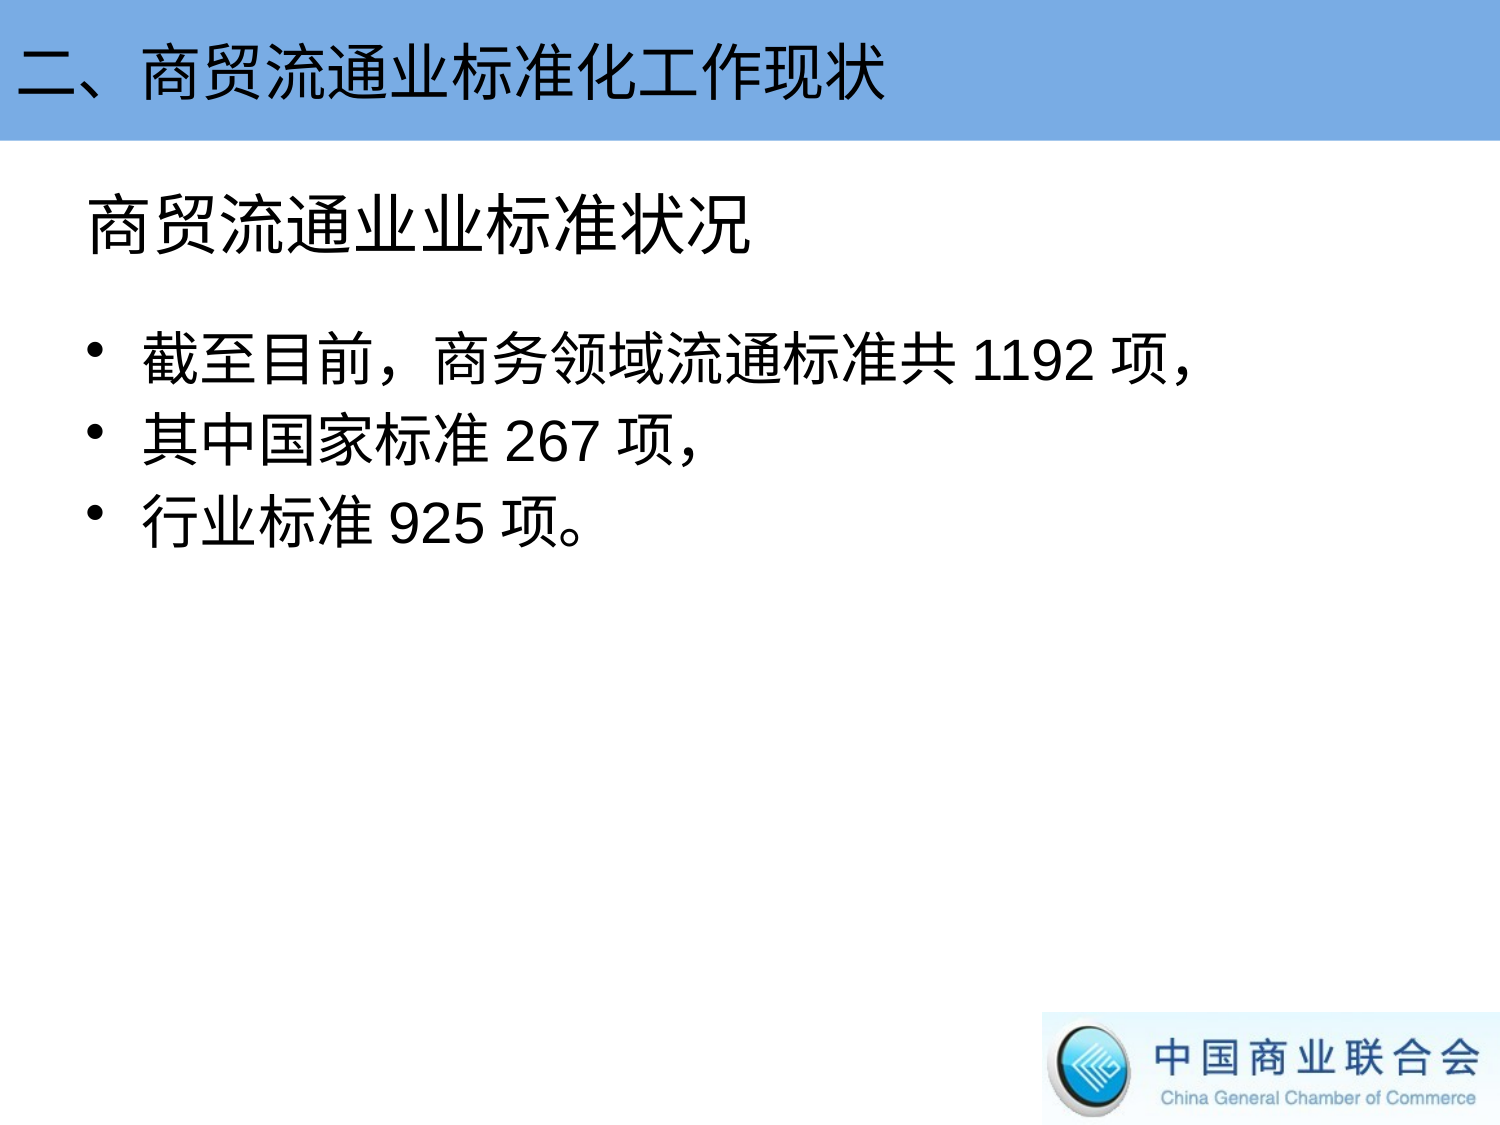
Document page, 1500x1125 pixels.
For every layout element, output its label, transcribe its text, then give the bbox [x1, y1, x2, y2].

list 商贸流通业业标准状况 截至目前，商务领域流通标准共1192项， 其中国家标准267项， 行业标准925项。 [70, 175, 1421, 919]
text_box 二、商贸流通业标准化工作现状 [0, 0, 1032, 141]
picture [1042, 1012, 1500, 1125]
